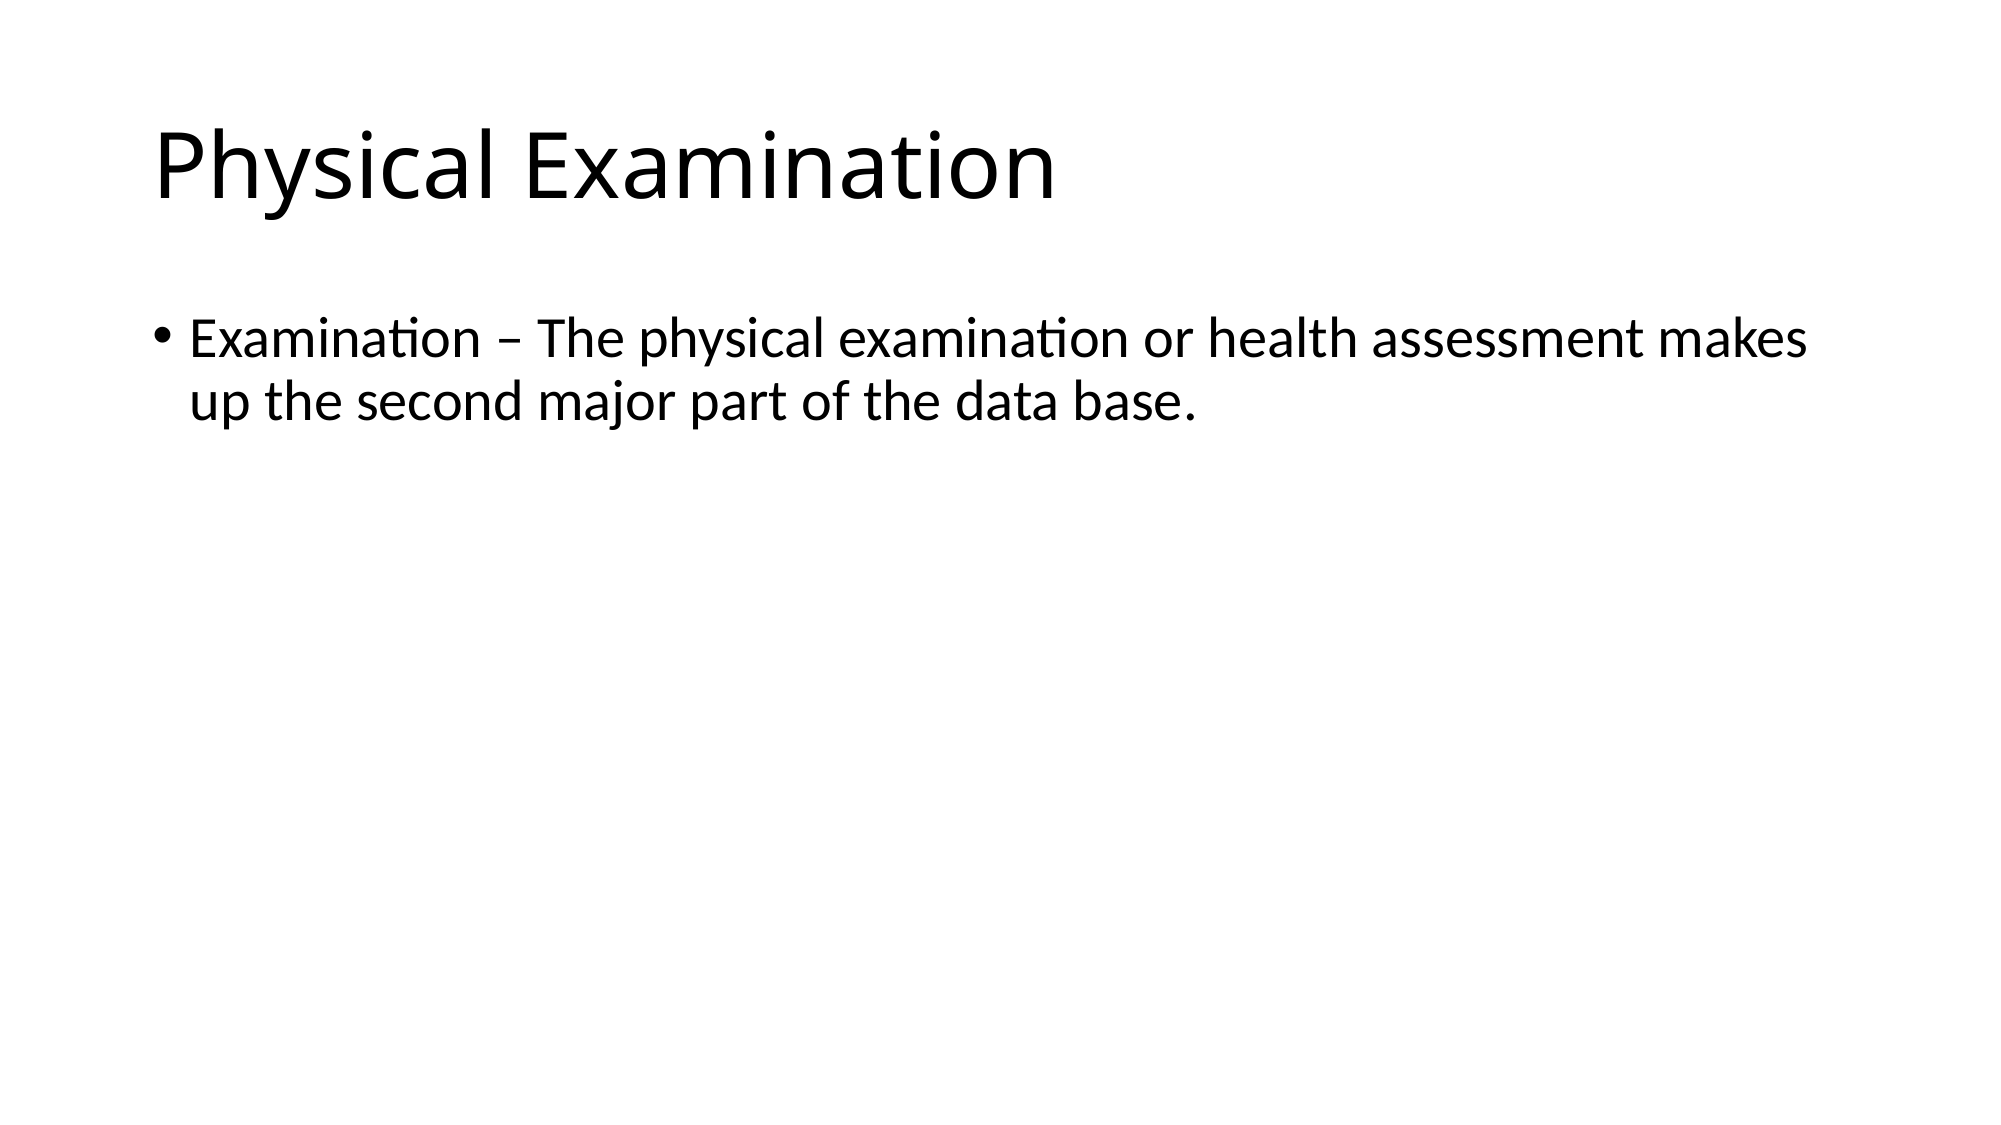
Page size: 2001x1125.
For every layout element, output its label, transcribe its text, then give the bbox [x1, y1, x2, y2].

title Physical Examination [137, 59, 1863, 278]
list Examination – The physical examination or health assessment makes up the second major part of the data base. [137, 299, 1863, 1014]
